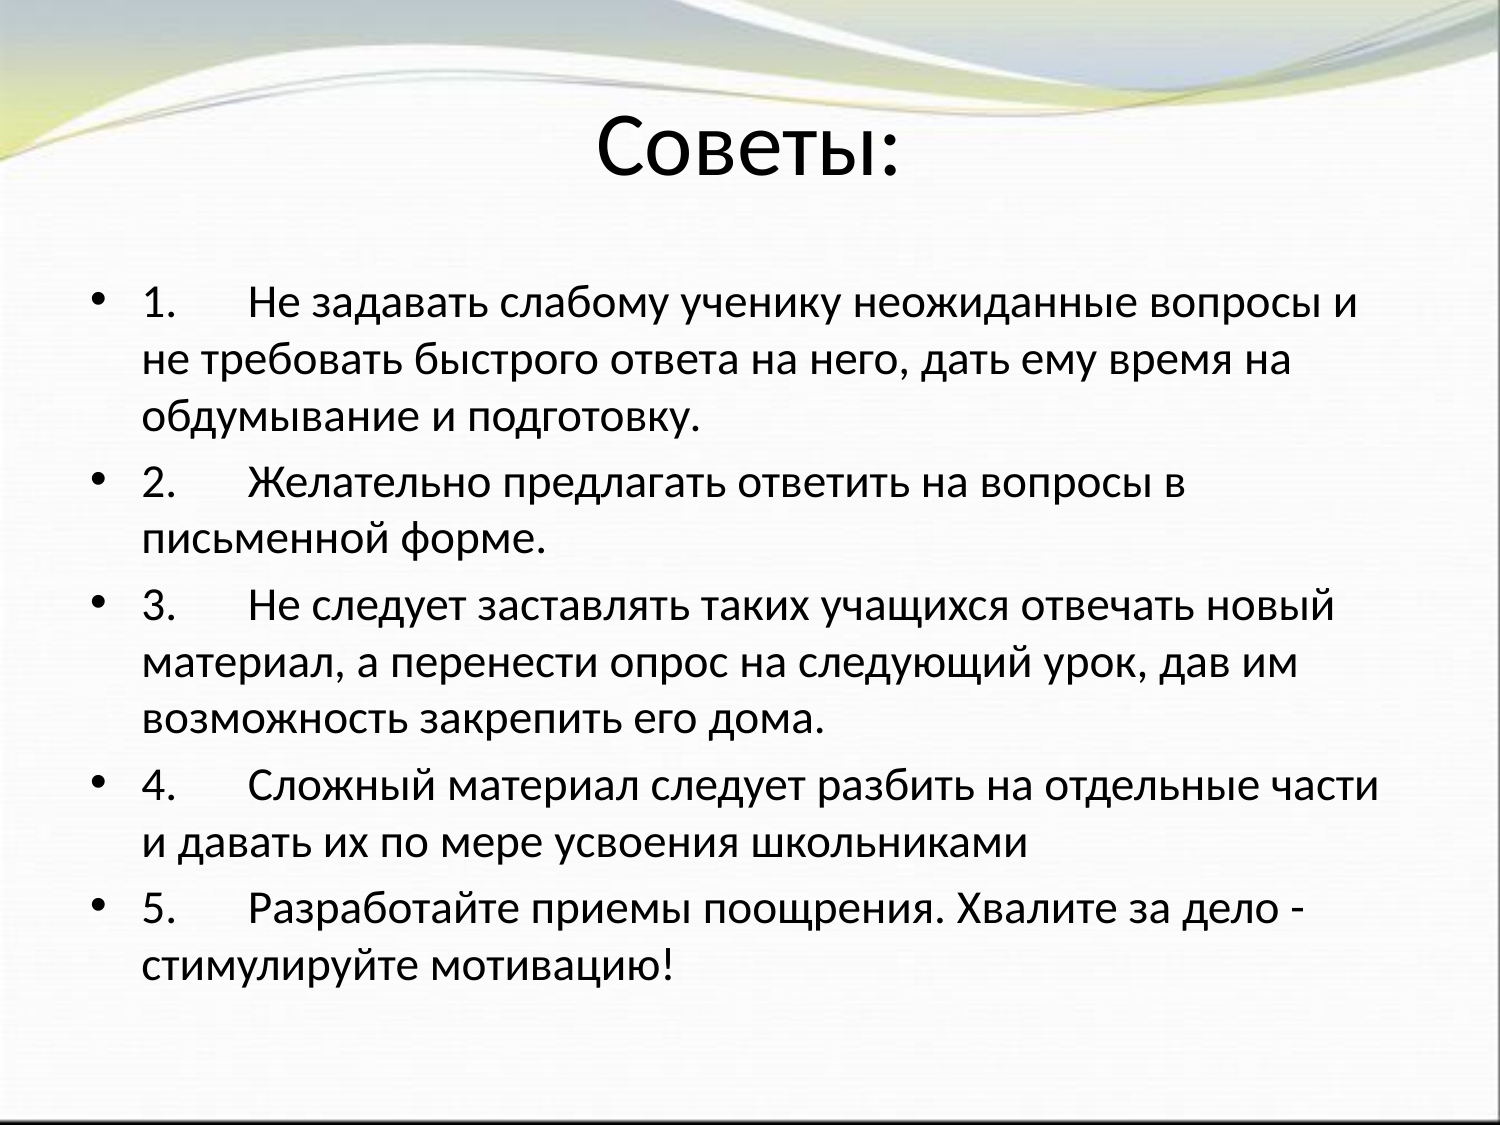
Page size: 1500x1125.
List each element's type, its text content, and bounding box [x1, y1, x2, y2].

title Советы: [75, 45, 1425, 233]
picture [0, 0, 1500, 1125]
list 1. Не задавать слабому ученику неожиданные вопросы и не требовать быстрого ответа на него, дать ему время на обдумывание и подготовку. 2. Желательно предлагать ответить на вопросы в письменной форме. 3. Не следует заставлять таких учащихся отвечать новый материал, а перенести опрос на следующий урок, дав им возможность закрепить его дома. 4. Сложный материал следует разбить на отдельные части и давать их по мере усвоения школьниками 5. Разработайте приемы поощрения. Хвалите за дело - стимулируйте мотивацию! [75, 262, 1425, 1005]
